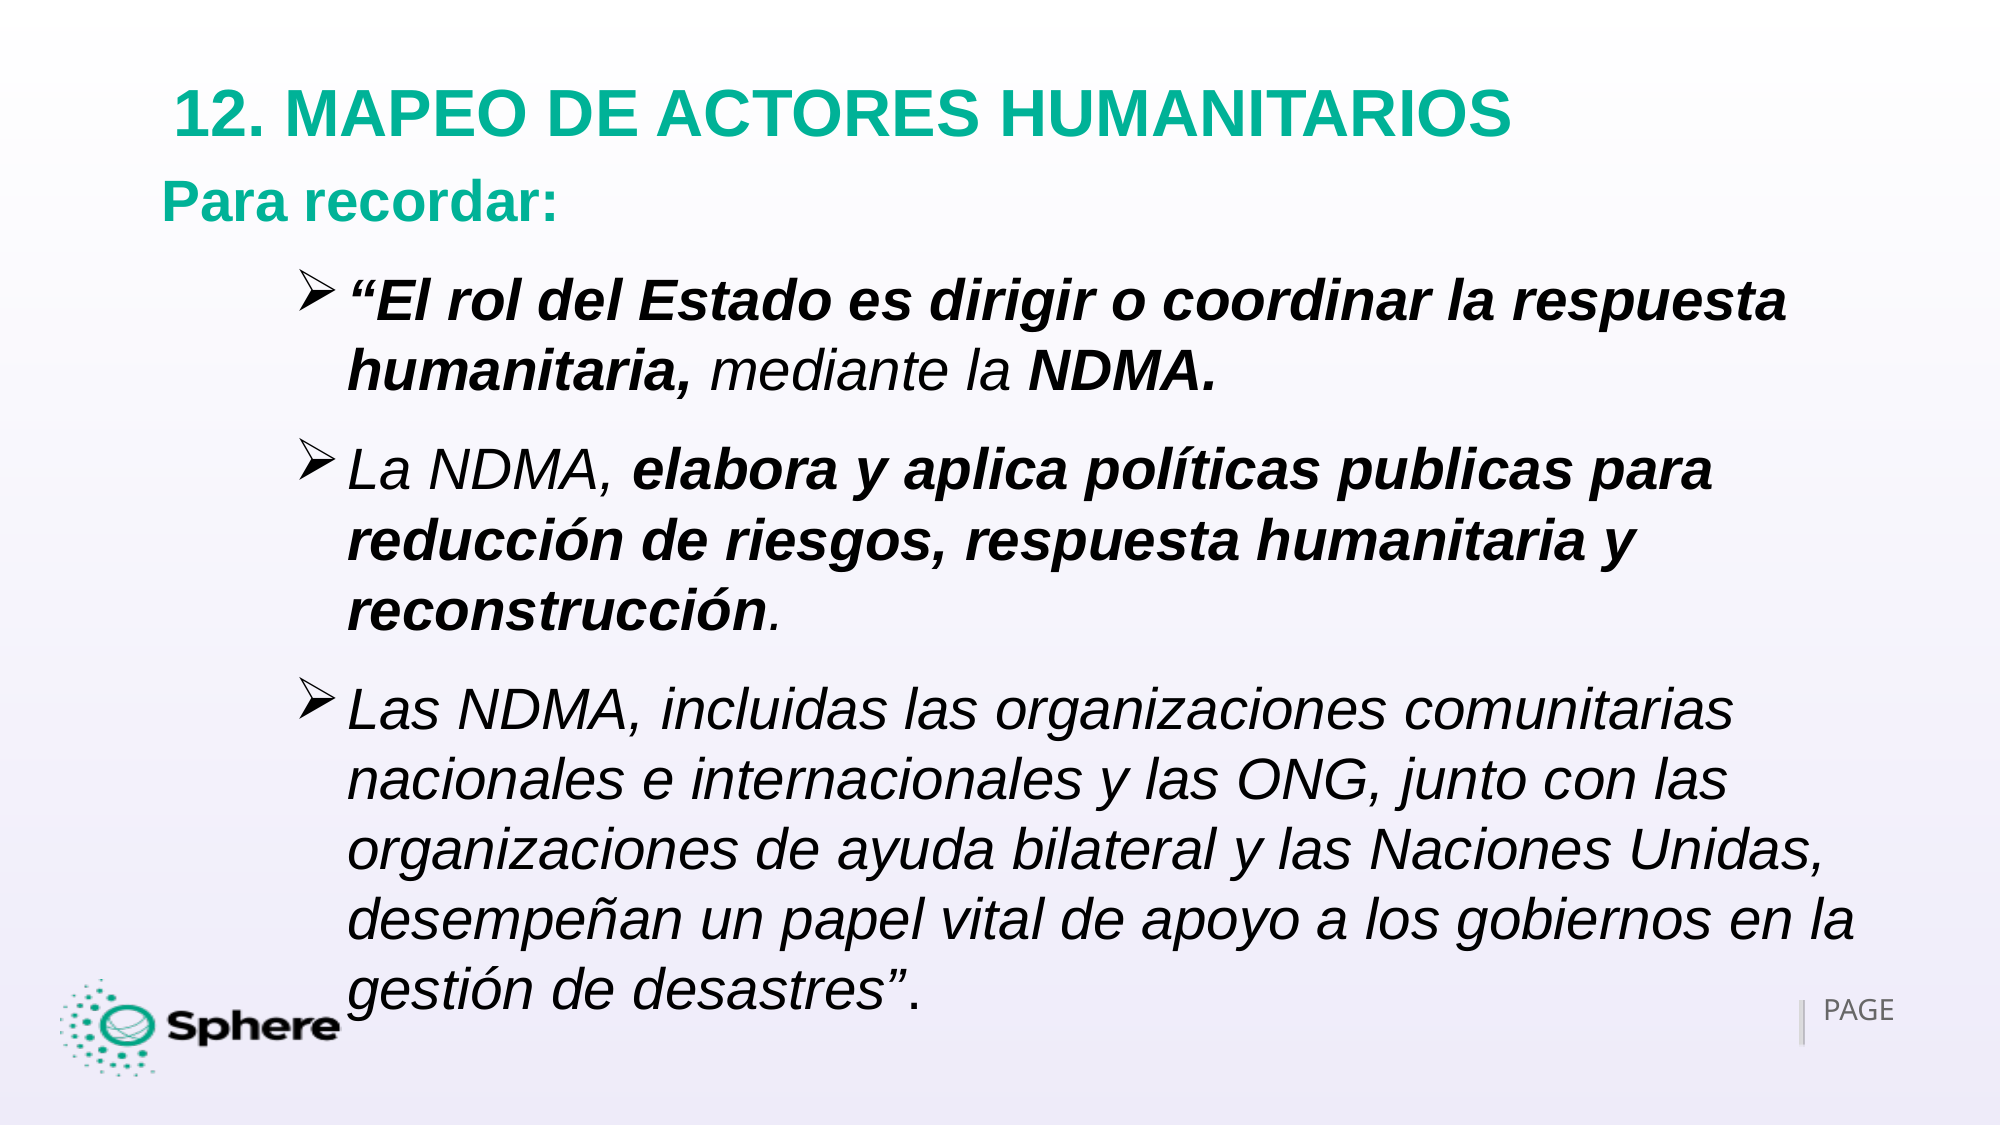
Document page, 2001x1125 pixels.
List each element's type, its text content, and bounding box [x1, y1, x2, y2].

picture [60, 979, 342, 1078]
title 12. MAPEO DE ACTORES HUMANITARIOS [95, 55, 1592, 163]
text_box Para recordar: “El rol del Estado es dirigir o coordinar la respuesta humanitaria, mediante la NDMA. La NDMA, elabora y aplica políticas publicas para reducción de riesgos, respuesta humanitaria y reconstrucción. Las NDMA, incluidas las organizaciones comunitarias nacionales e internacionales y las ONG, junto con las organizaciones de ayuda bilateral y las Naciones Unidas, desempeñan un papel vital de apoyo a los gobiernos en la gestión de desastres”. [146, 155, 1919, 1029]
picture [1799, 1029, 1808, 1047]
